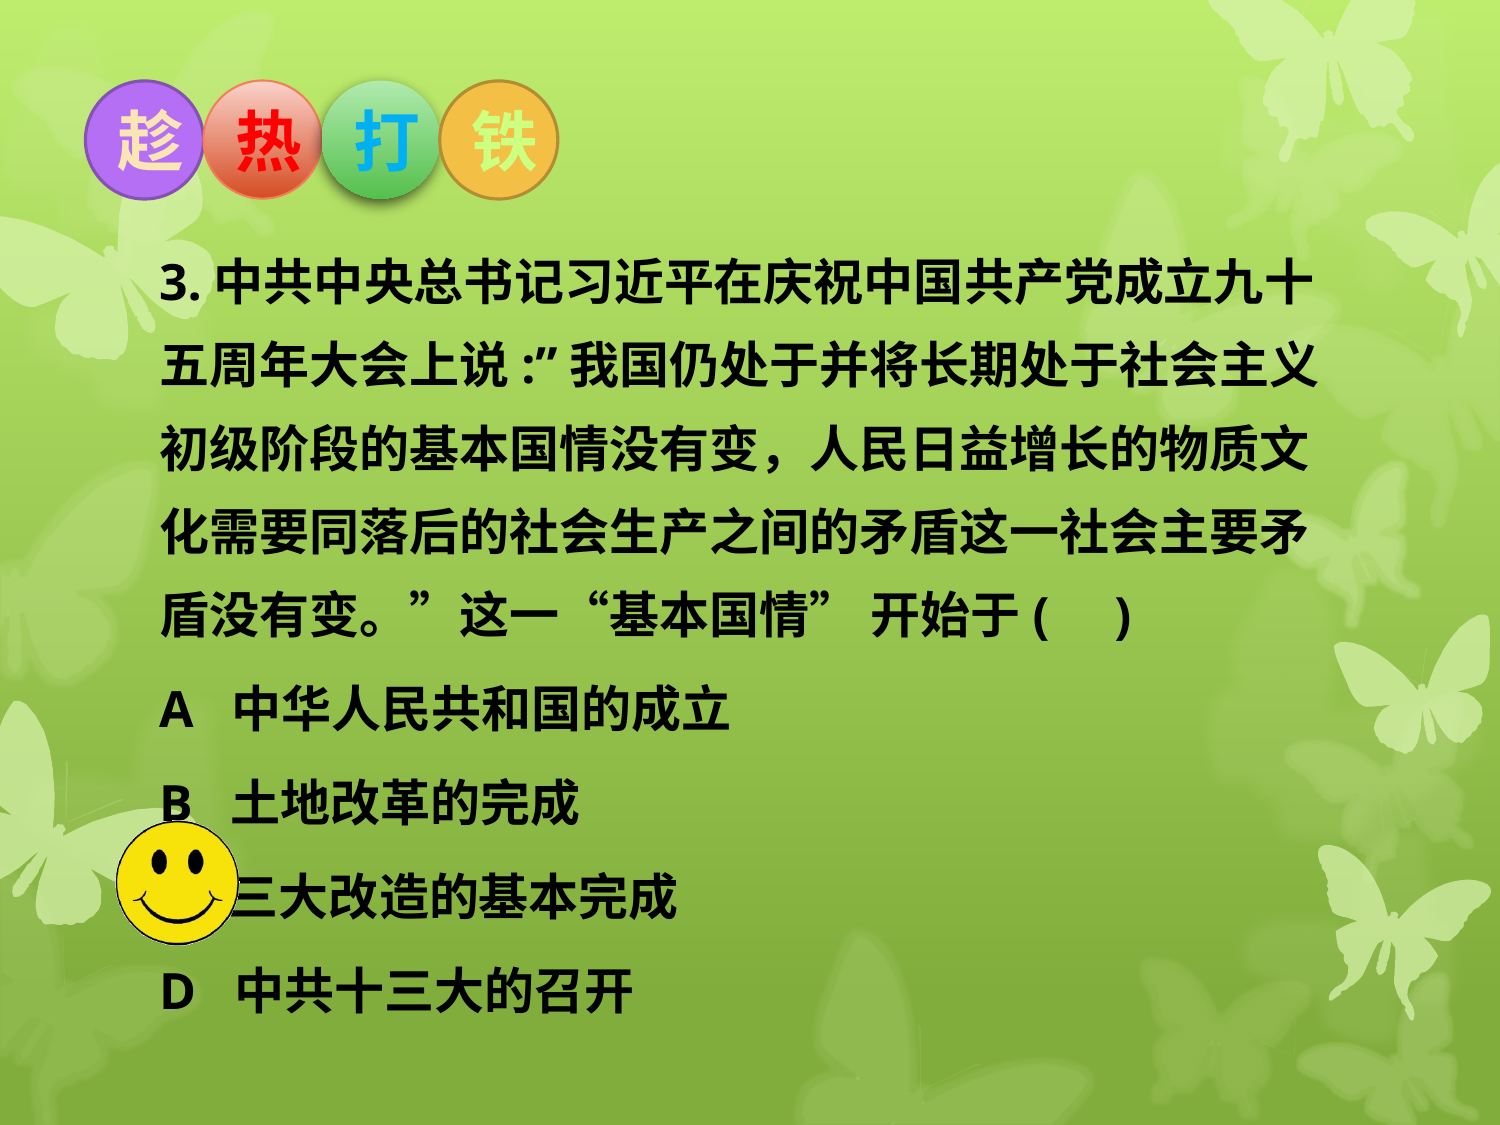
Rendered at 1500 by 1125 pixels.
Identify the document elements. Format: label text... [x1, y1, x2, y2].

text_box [84, 79, 559, 200]
text_box 3.中共中央总书记习近平在庆祝中国共产党成立九十五周年大会上说:”我国仍处于并将长期处于社会主义初级阶段的基本国情没有变，人民日益增长的物质文化需要同落后的社会生产之间的矛盾这一社会主要矛盾没有变。”这一“基本国情” 开始于( ) A 中华人民共和国的成立 B 土地改革的完成 C 三大改造的基本完成 D 中共十三大的召开 [144, 219, 1341, 1027]
picture [70, 809, 287, 954]
